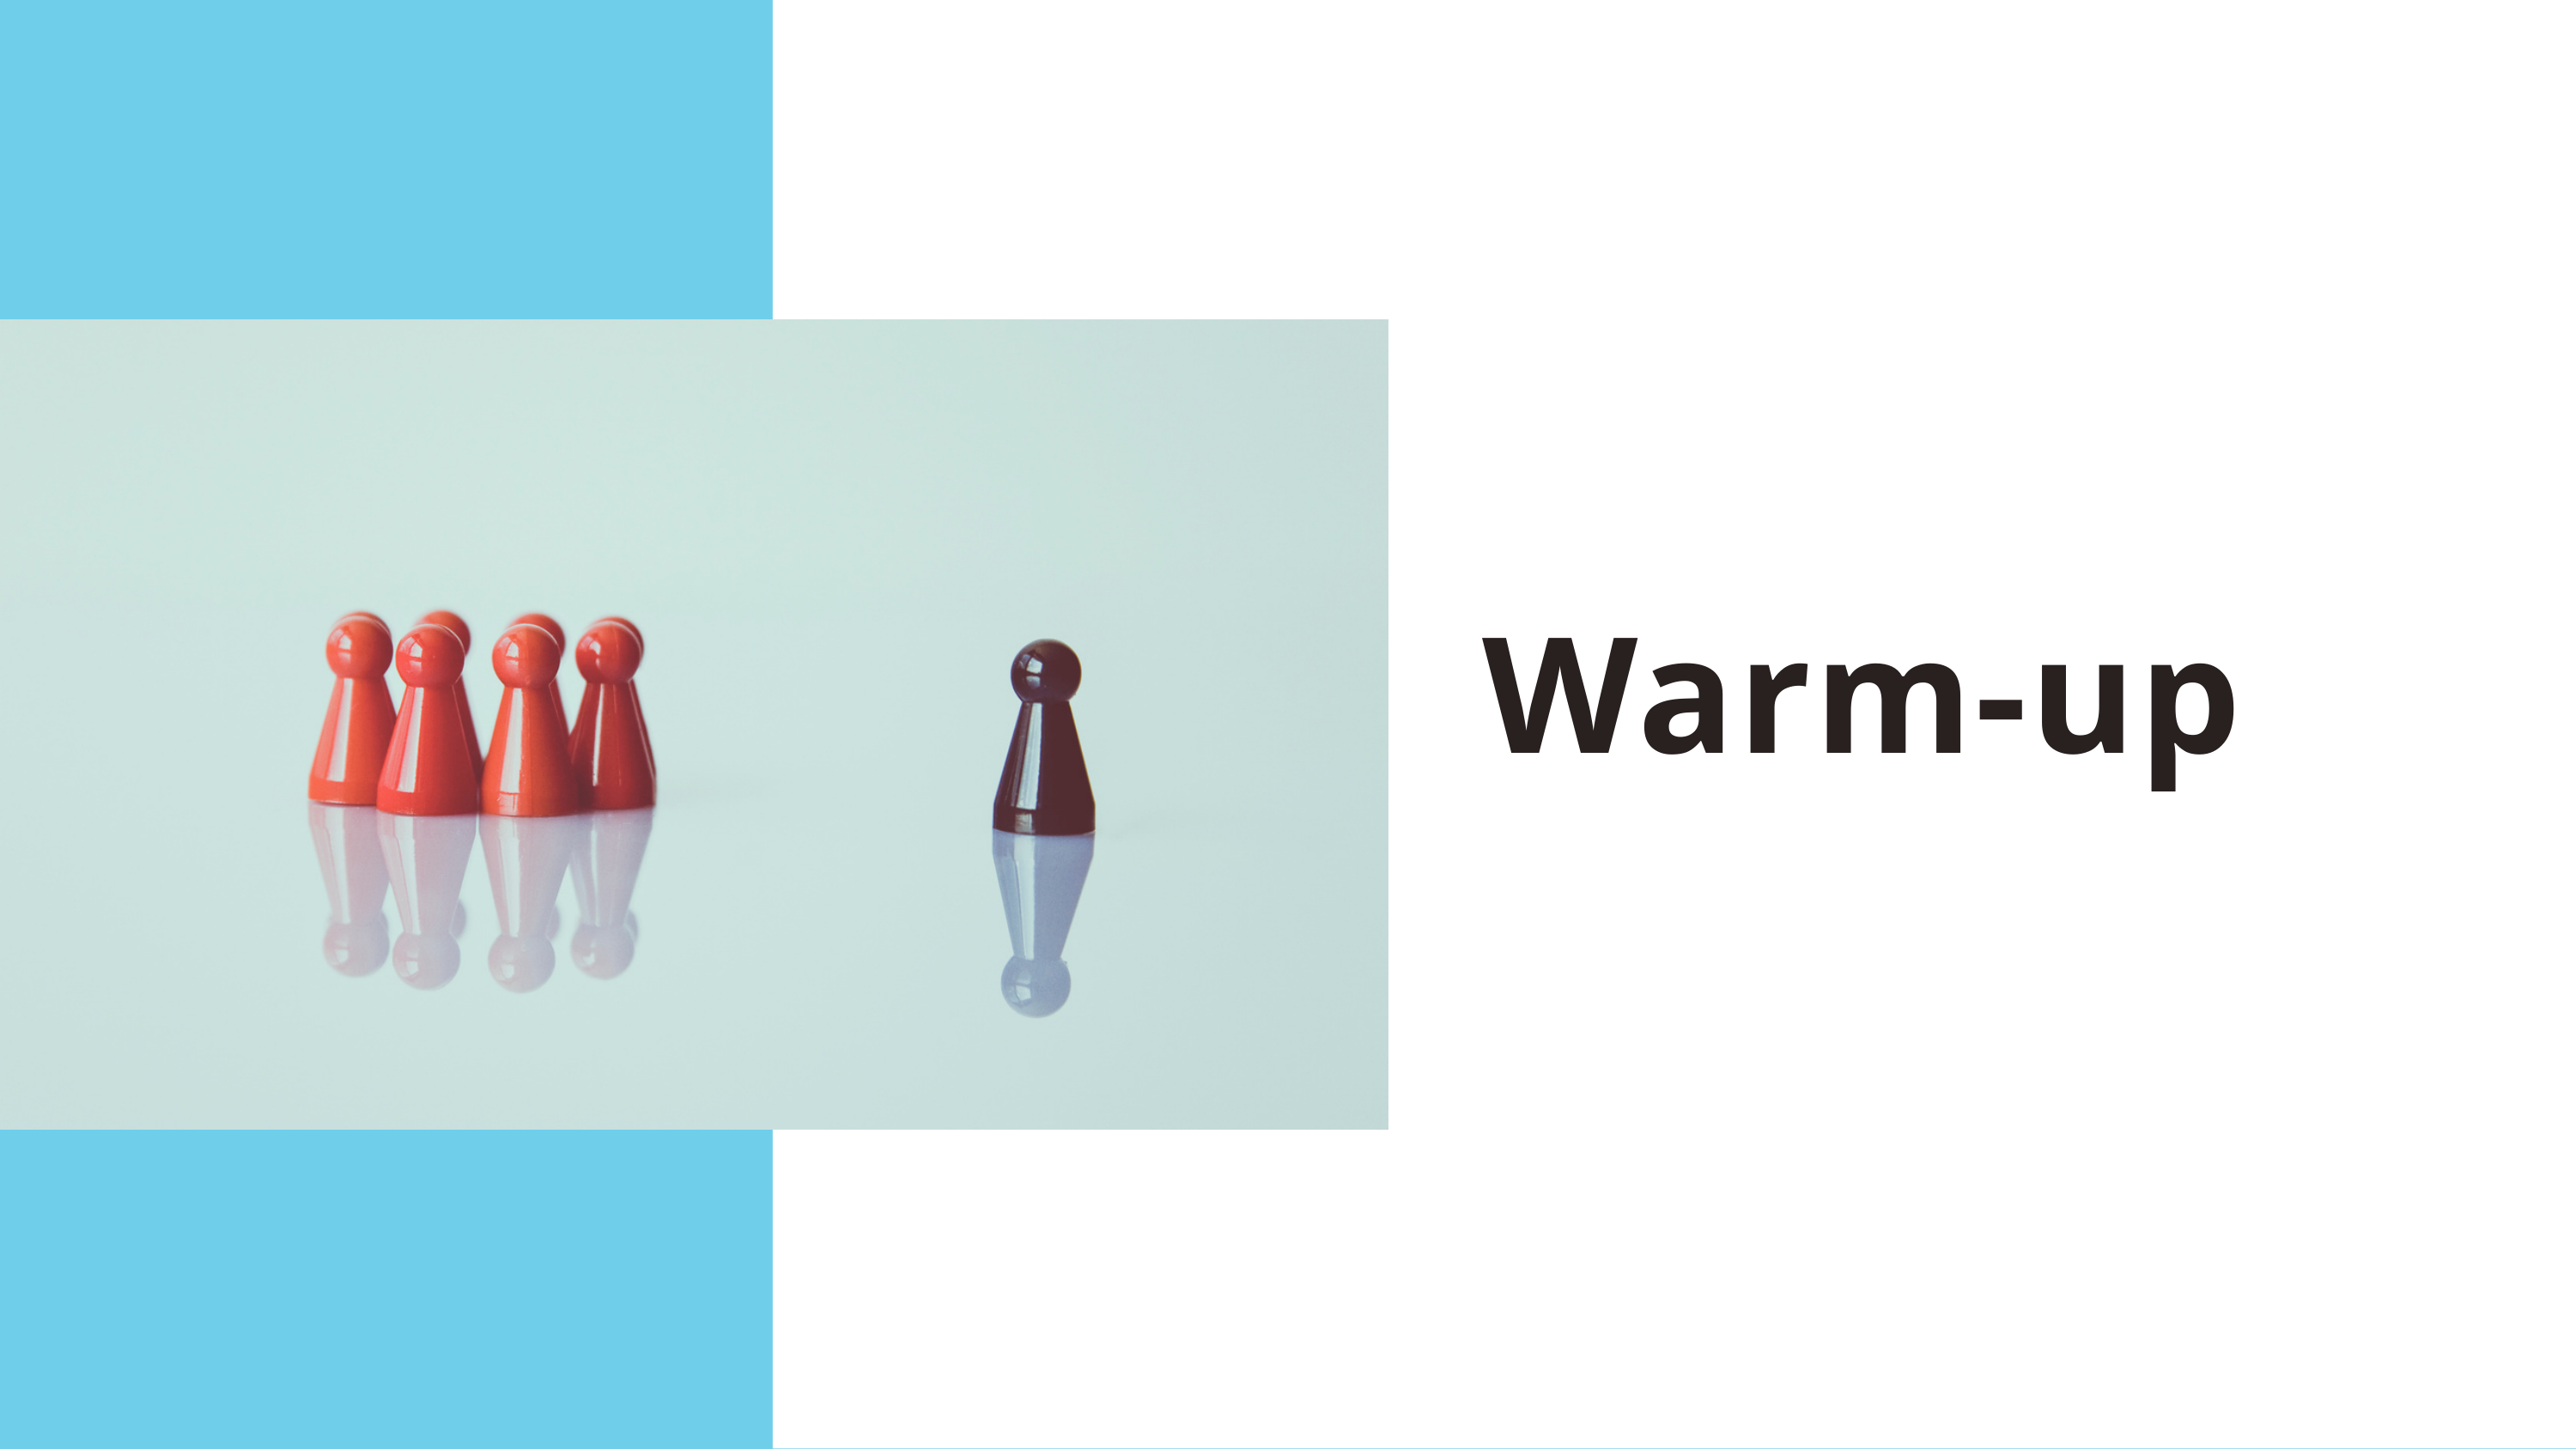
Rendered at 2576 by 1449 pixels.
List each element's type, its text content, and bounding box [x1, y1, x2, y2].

text_box Warm-up [1482, 640, 2263, 785]
text_box [0, 319, 1388, 1130]
text_box [772, 0, 2576, 1449]
